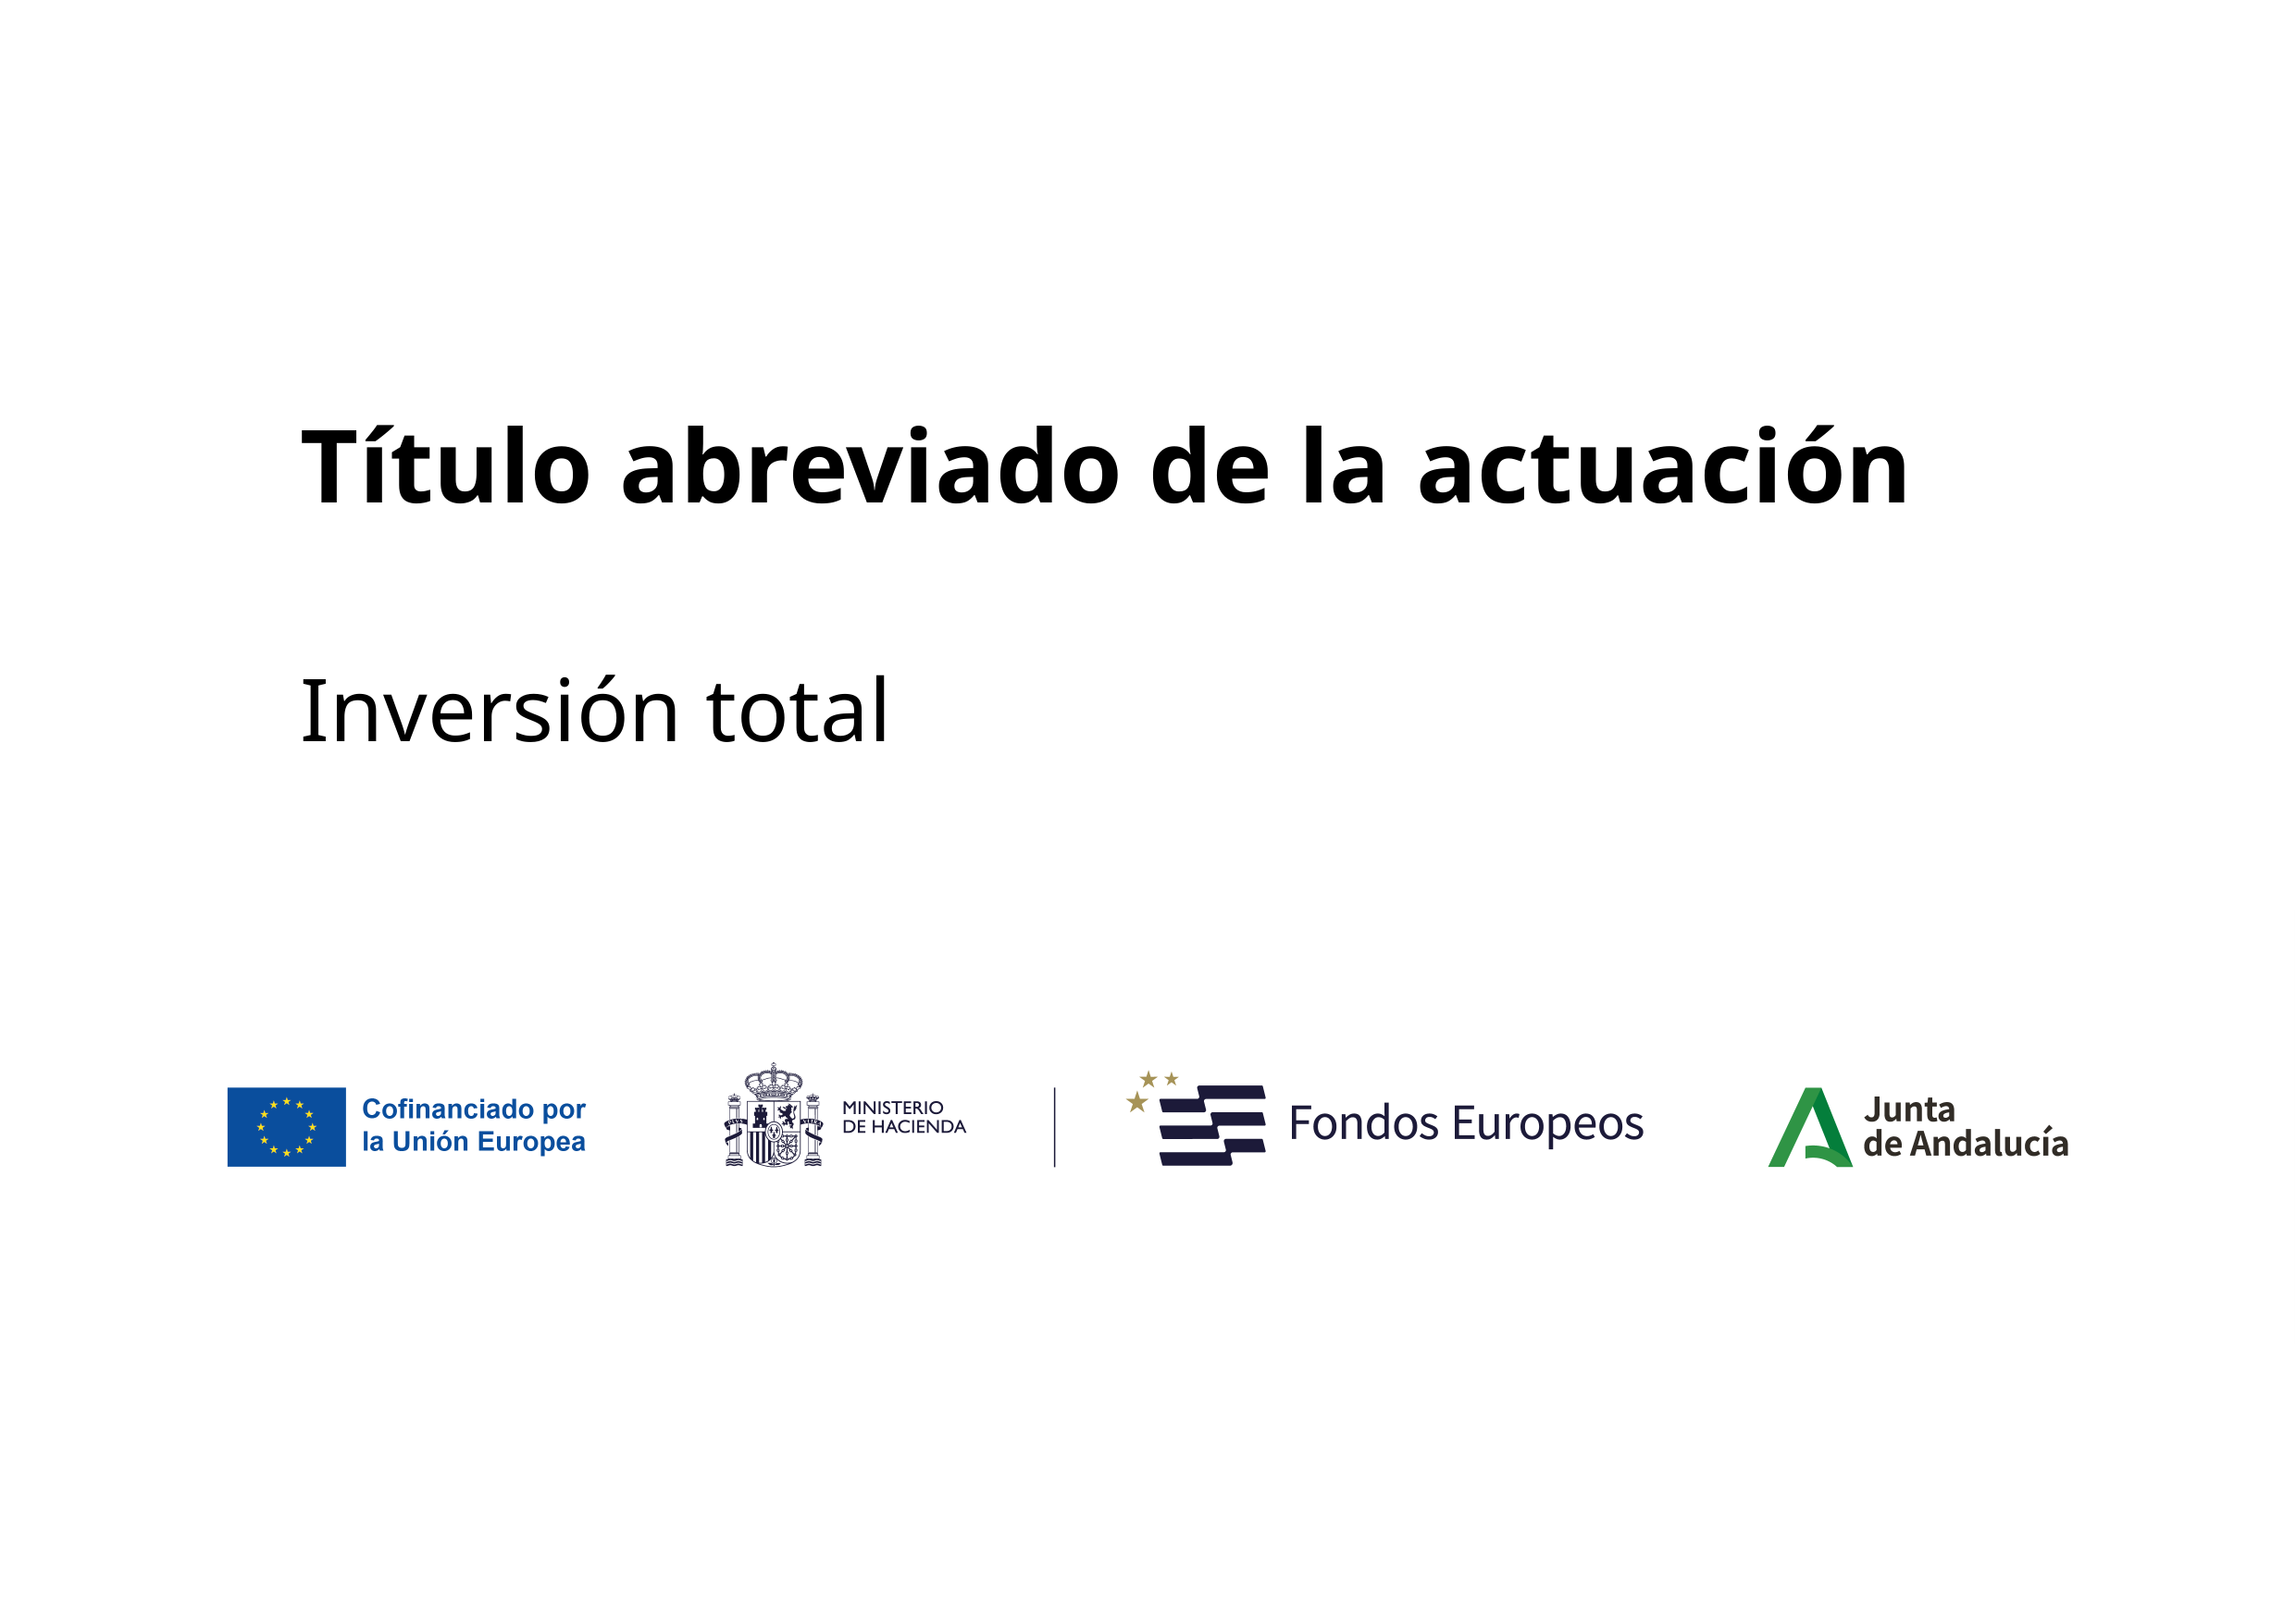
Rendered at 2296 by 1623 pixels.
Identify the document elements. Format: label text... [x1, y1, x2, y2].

subtitle Inversión total [287, 659, 2009, 885]
title Título abreviado de la actuación [287, 331, 2009, 530]
picture [0, 909, 2295, 1344]
